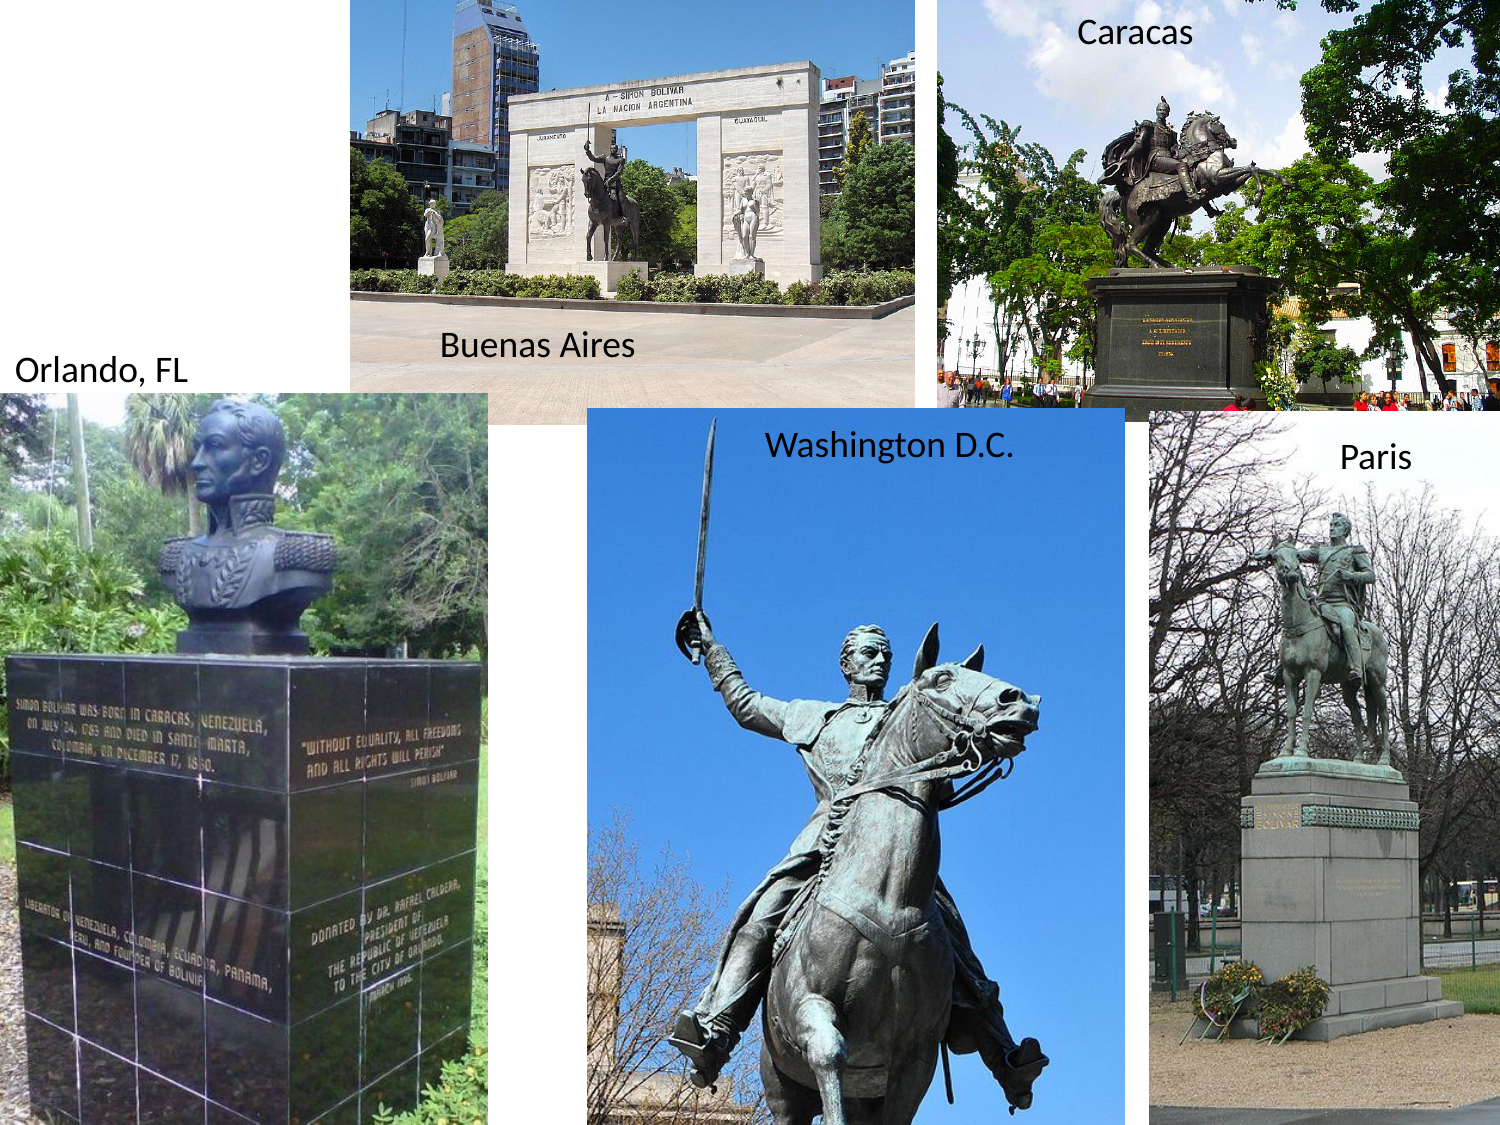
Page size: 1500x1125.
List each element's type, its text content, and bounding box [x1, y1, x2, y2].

text_box Orlando, FL [0, 337, 275, 392]
picture [0, 0, 1500, 1125]
